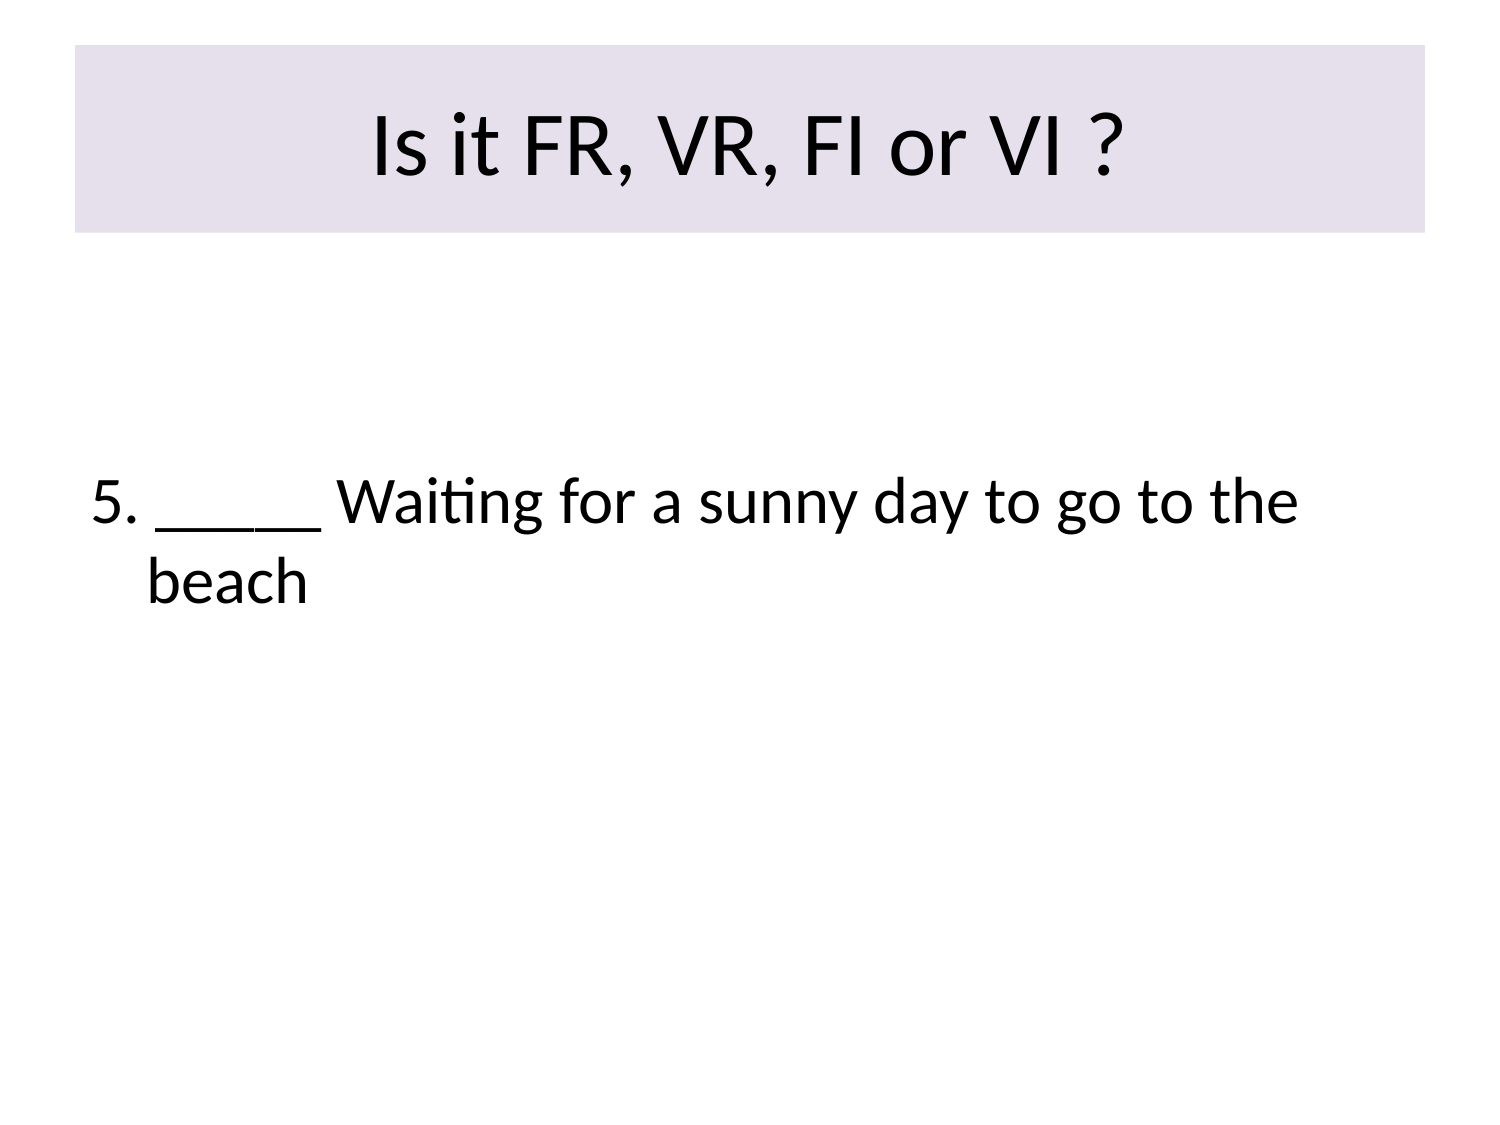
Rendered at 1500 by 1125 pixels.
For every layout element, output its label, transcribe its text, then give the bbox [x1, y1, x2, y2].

title Is it FR, VR, FI or VI ? [75, 45, 1425, 233]
list 5. _____ Waiting for a sunny day to go to the beach [75, 262, 1425, 1005]
